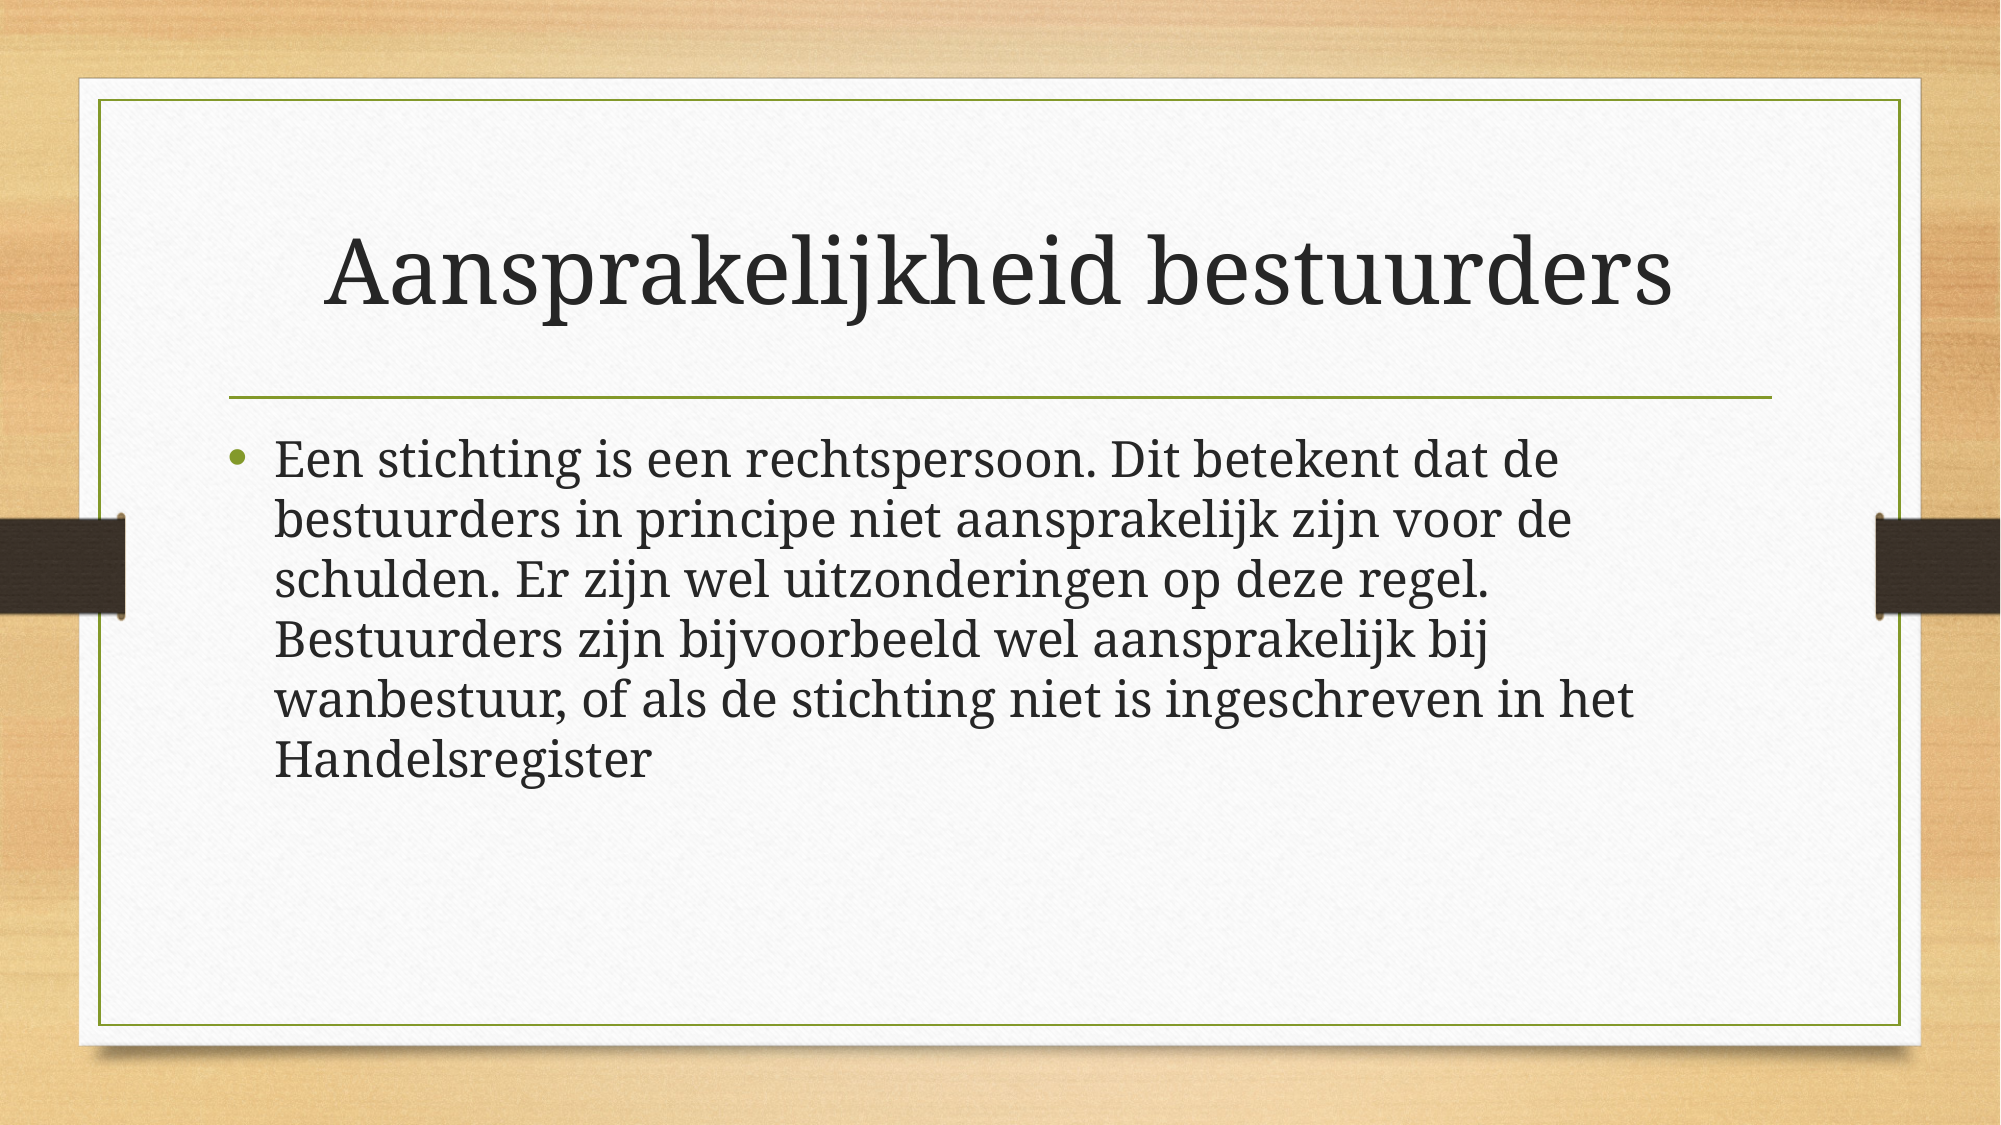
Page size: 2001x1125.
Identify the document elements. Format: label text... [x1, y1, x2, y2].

picture [0, 0, 2001, 1125]
list Een stichting is een rechtspersoon. Dit betekent dat de bestuurders in principe niet aansprakelijk zijn voor de schulden. Er zijn wel uitzonderingen op deze regel. Bestuurders zijn bijvoorbeeld wel aansprakelijk bij wanbestuur, of als de stichting niet is ingeschreven in het Handelsregister [212, 419, 1788, 964]
title Aansprakelijkheid bestuurders [212, 161, 1788, 375]
